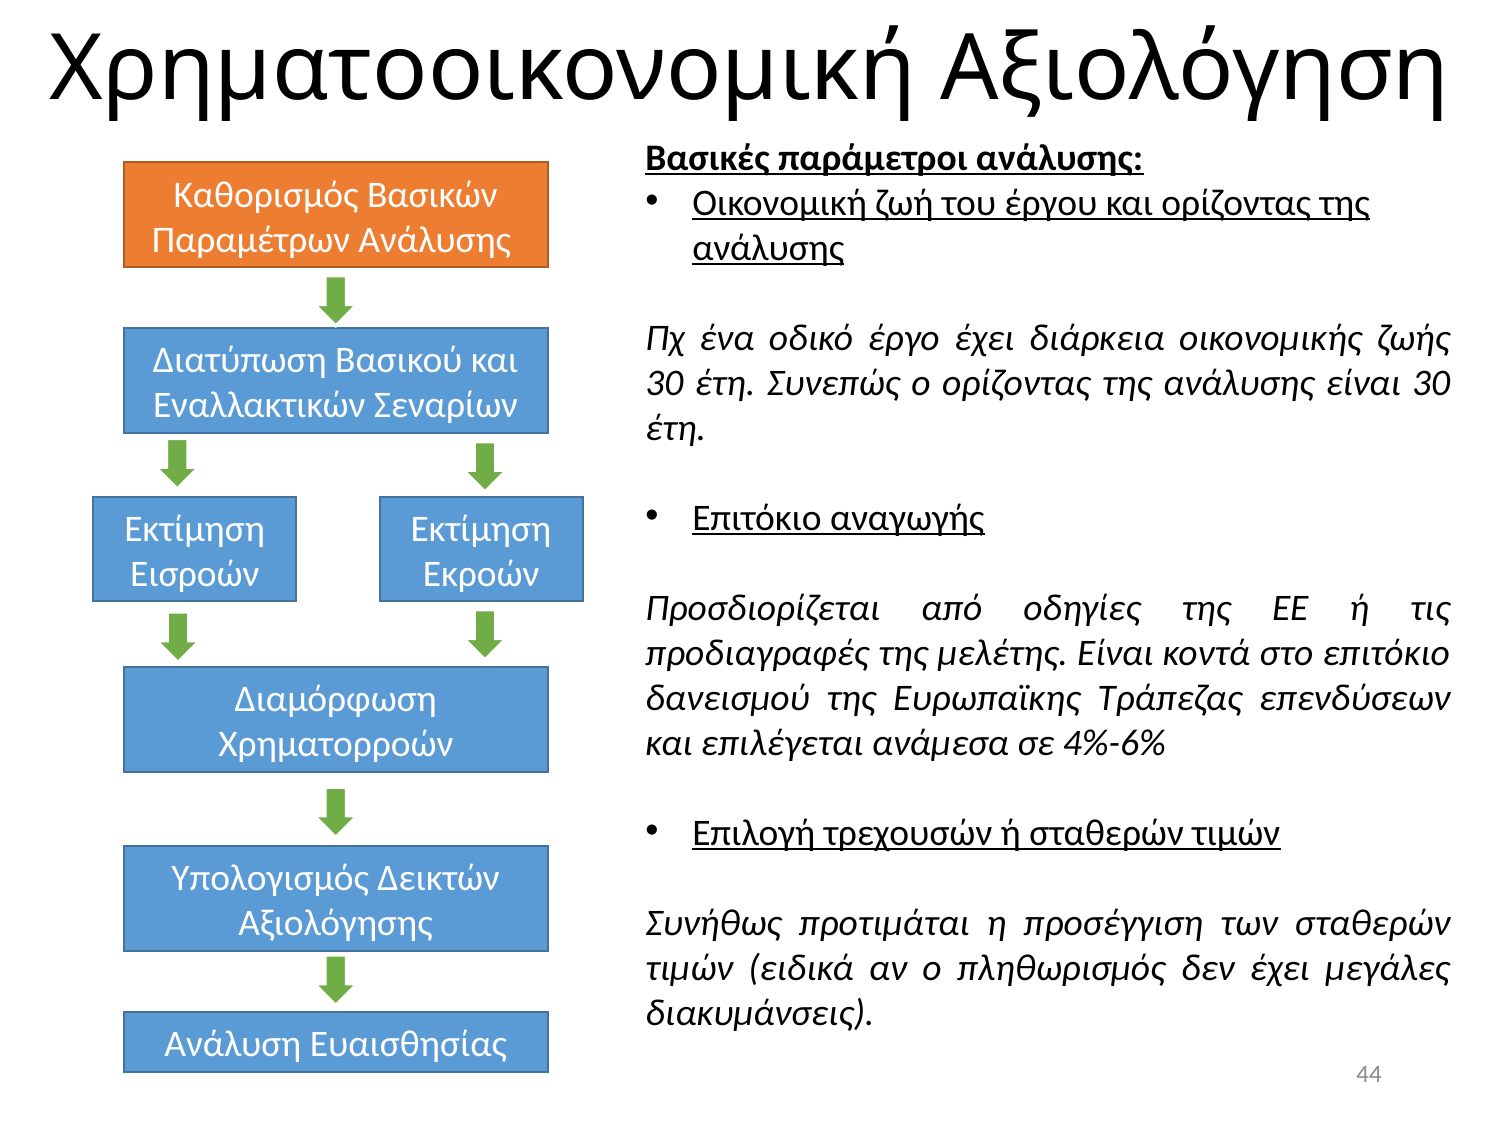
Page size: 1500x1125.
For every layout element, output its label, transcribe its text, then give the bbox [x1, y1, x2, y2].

slide_number 44 [1059, 1042, 1397, 1103]
text_box Βασικές παράμετροι ανάλυσης: Οικονομική ζωή του έργου και ορίζοντας της ανάλυσης Πχ ένα οδικό έργο έχει διάρκεια οικονομικής ζωής 30 έτη. Συνεπώς ο ορίζοντας της ανάλυσης είναι 30 έτη. Επιτόκιο αναγωγής Προσδιορίζεται από οδηγίες της ΕΕ ή τις προδιαγραφές της μελέτης. Είναι κοντά στο επιτόκιο δανεισμού της Ευρωπαϊκης Τράπεζας επενδύσεων και επιλέγεται ανάμεσα σε 4%-6% Επιλογή τρεχουσών ή σταθερών τιμών Συνήθως προτιμάται η προσέγγιση των σταθερών τιμών (ειδικά αν ο πληθωρισμός δεν έχει μεγάλες διακυμάνσεις). [630, 125, 1466, 1040]
title Χρηματοοικονομική Αξιολόγηση [0, 0, 1500, 141]
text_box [93, 162, 583, 1073]
